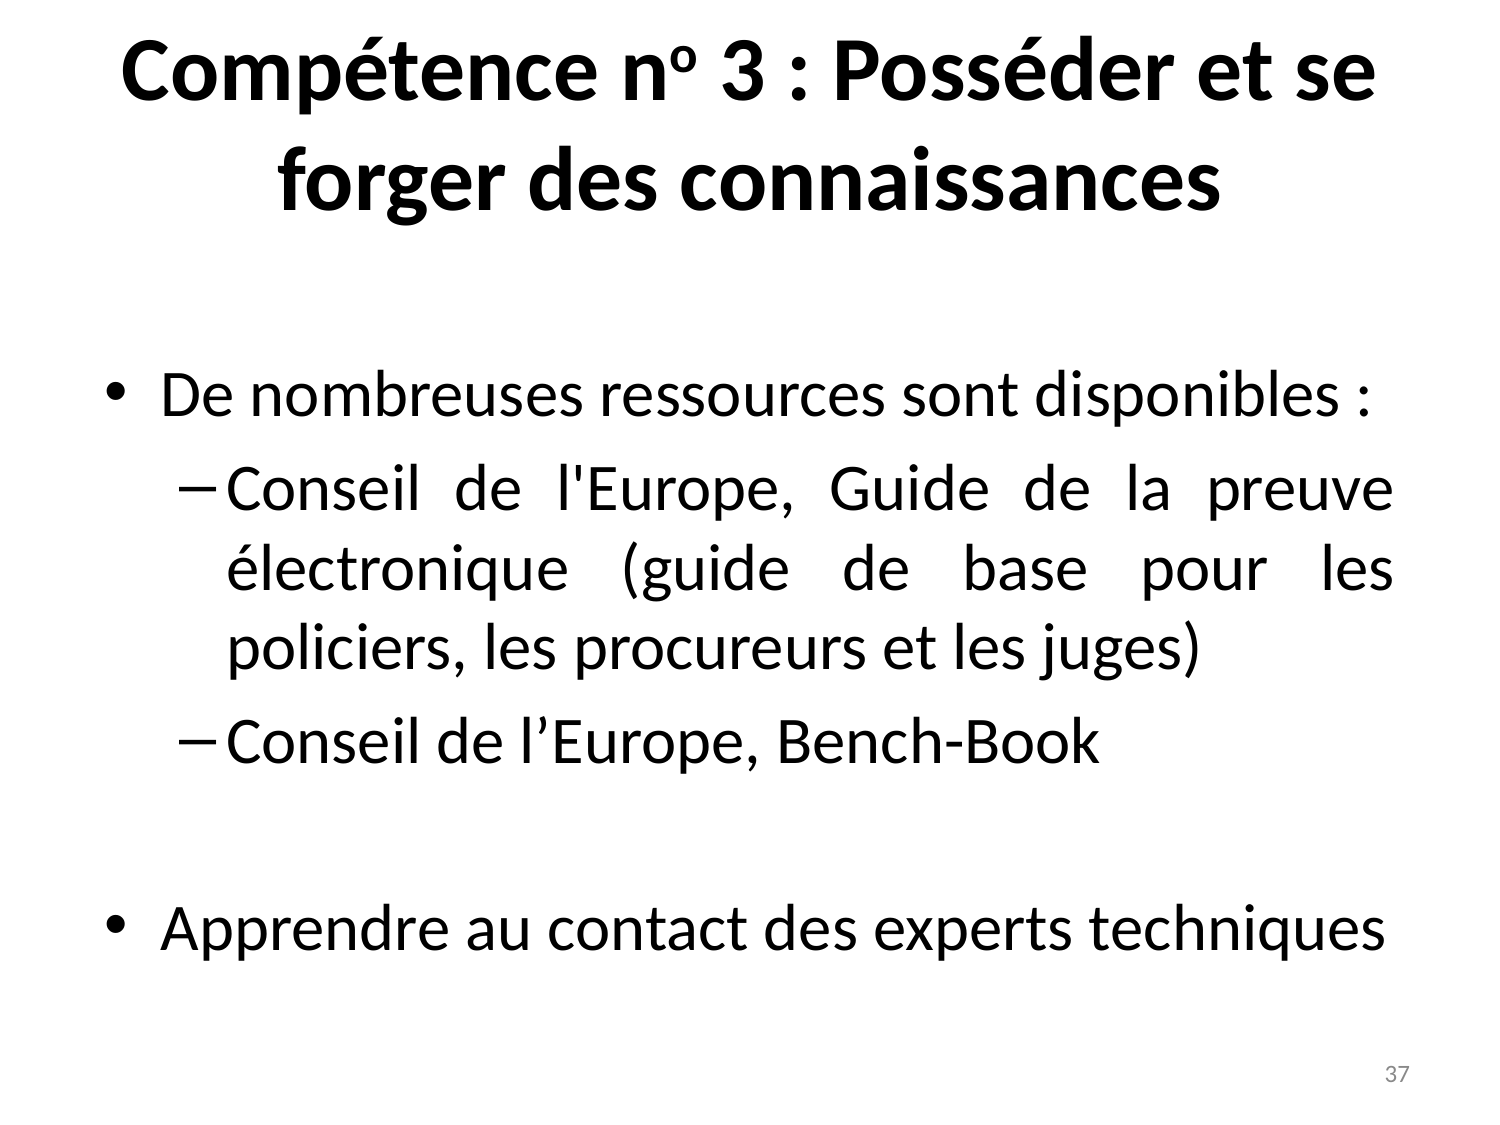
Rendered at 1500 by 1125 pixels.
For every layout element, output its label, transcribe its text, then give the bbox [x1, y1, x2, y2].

title Compétence no 3 : Posséder et se forger des connaissances [75, 24, 1425, 213]
slide_number 37 [1074, 1042, 1425, 1103]
text_box De nombreuses ressources sont disponibles : Conseil de l'Europe, Guide de la preuve électronique (guide de base pour les policiers, les procureurs et les juges) Conseil de l’Europe, Bench-Book Apprendre au contact des experts techniques [89, 249, 1411, 1125]
